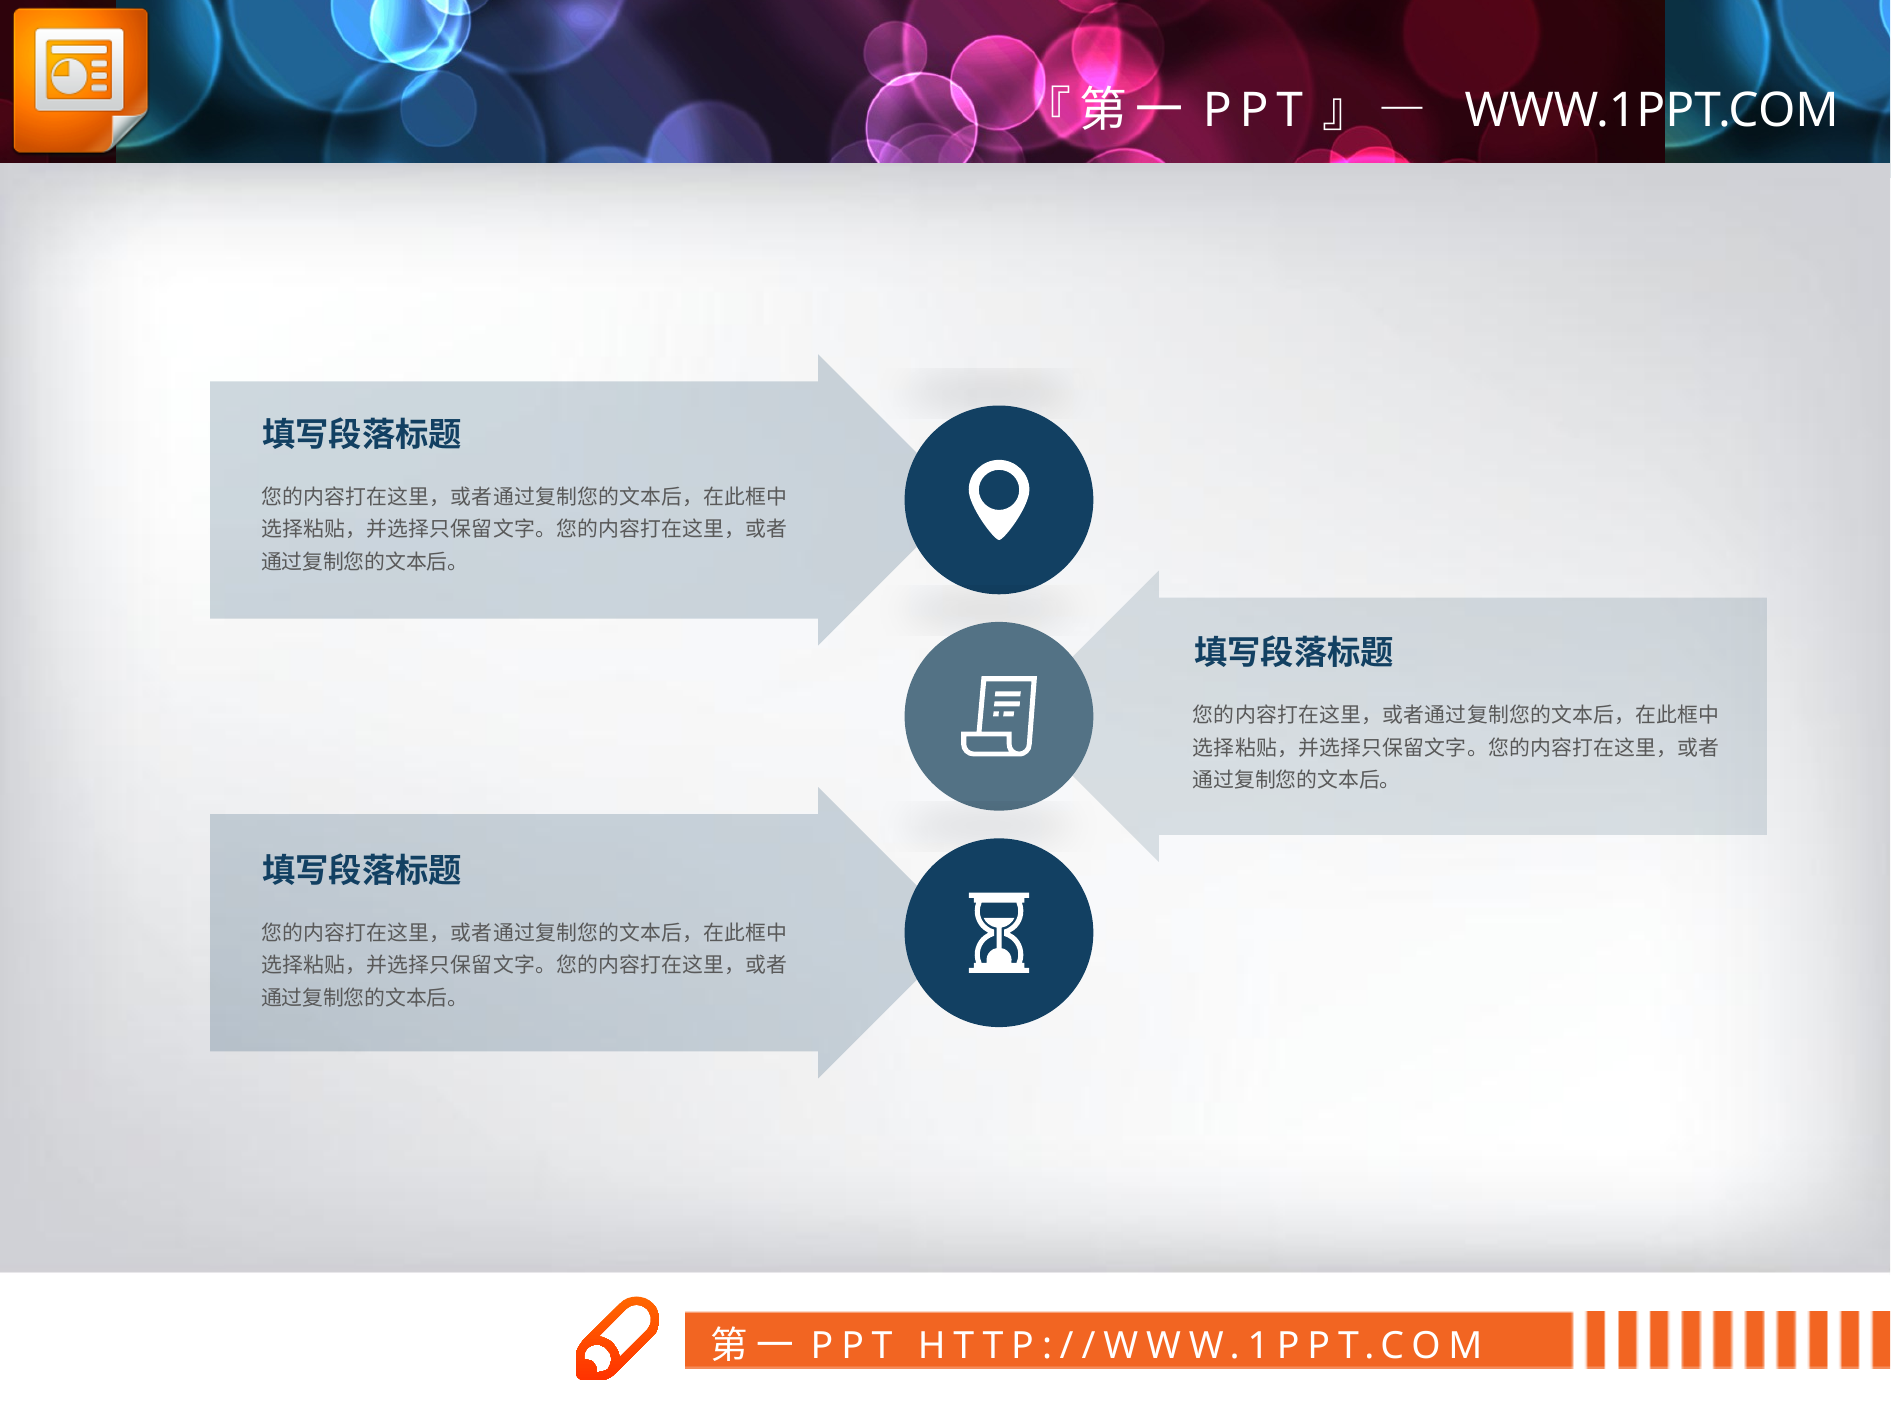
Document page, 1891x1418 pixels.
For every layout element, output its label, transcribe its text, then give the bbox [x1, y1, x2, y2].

text_box 填写段落标题 [247, 841, 477, 896]
picture [685, 1311, 1891, 1369]
text_box [904, 621, 1094, 801]
text_box [904, 838, 1094, 1028]
text_box [210, 354, 917, 646]
text_box 您的内容打在这里，或者通过复制您的文本后，在此框中选择粘贴，并选择只保留文字。您的内容打在这里，或者通过复制您的文本后。 [1178, 686, 1735, 799]
text_box [968, 892, 1030, 973]
text_box 您的内容打在这里，或者通过复制您的文本后，在此框中选择粘贴，并选择只保留文字。您的内容打在这里，或者通过复制您的文本后。 [246, 904, 803, 1017]
text_box 填写段落标题 [1179, 623, 1409, 679]
text_box [968, 459, 1030, 541]
text_box 填写段落标题 [247, 405, 477, 461]
text_box [1073, 570, 1767, 862]
text_box [961, 676, 1038, 757]
text_box [904, 405, 1094, 585]
picture [0, 0, 1891, 1275]
text_box [210, 787, 917, 1079]
text_box 您的内容打在这里，或者通过复制您的文本后，在此框中选择粘贴，并选择只保留文字。您的内容打在这里，或者通过复制您的文本后。 [246, 468, 803, 581]
